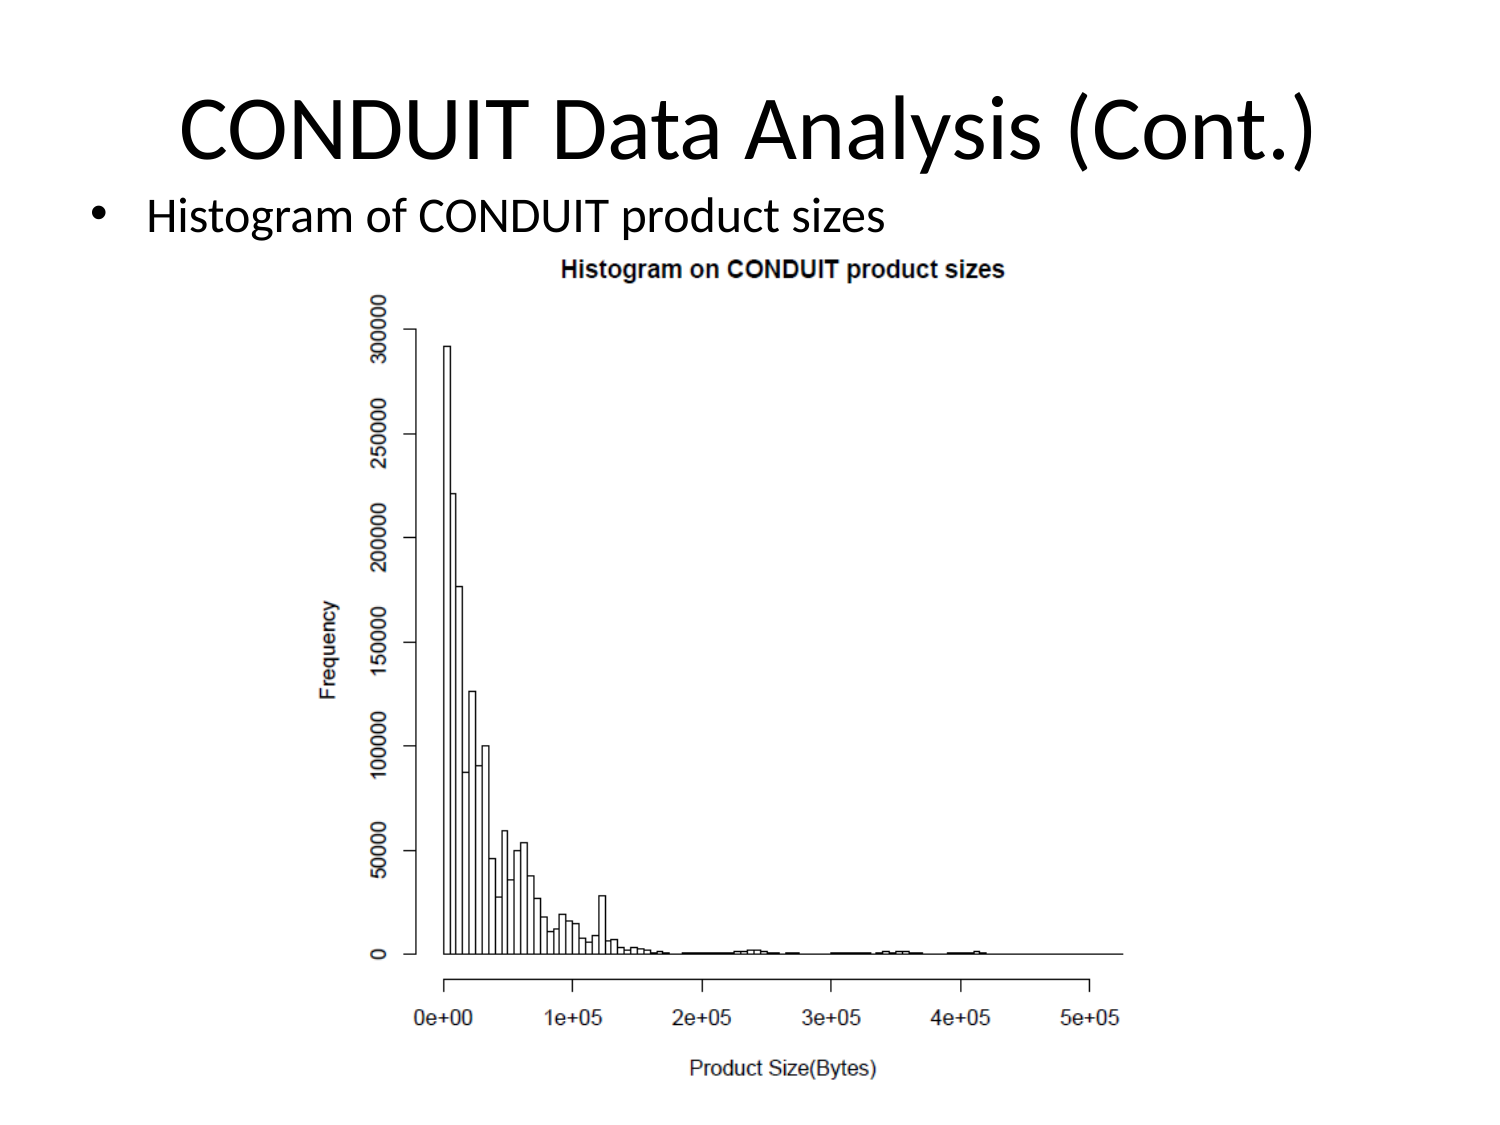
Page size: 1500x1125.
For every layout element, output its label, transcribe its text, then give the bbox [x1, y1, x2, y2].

list Histogram of CONDUIT product sizes [75, 174, 1425, 263]
picture [312, 249, 1138, 1093]
title CONDUIT Data Analysis (Cont.) [75, 45, 1425, 174]
